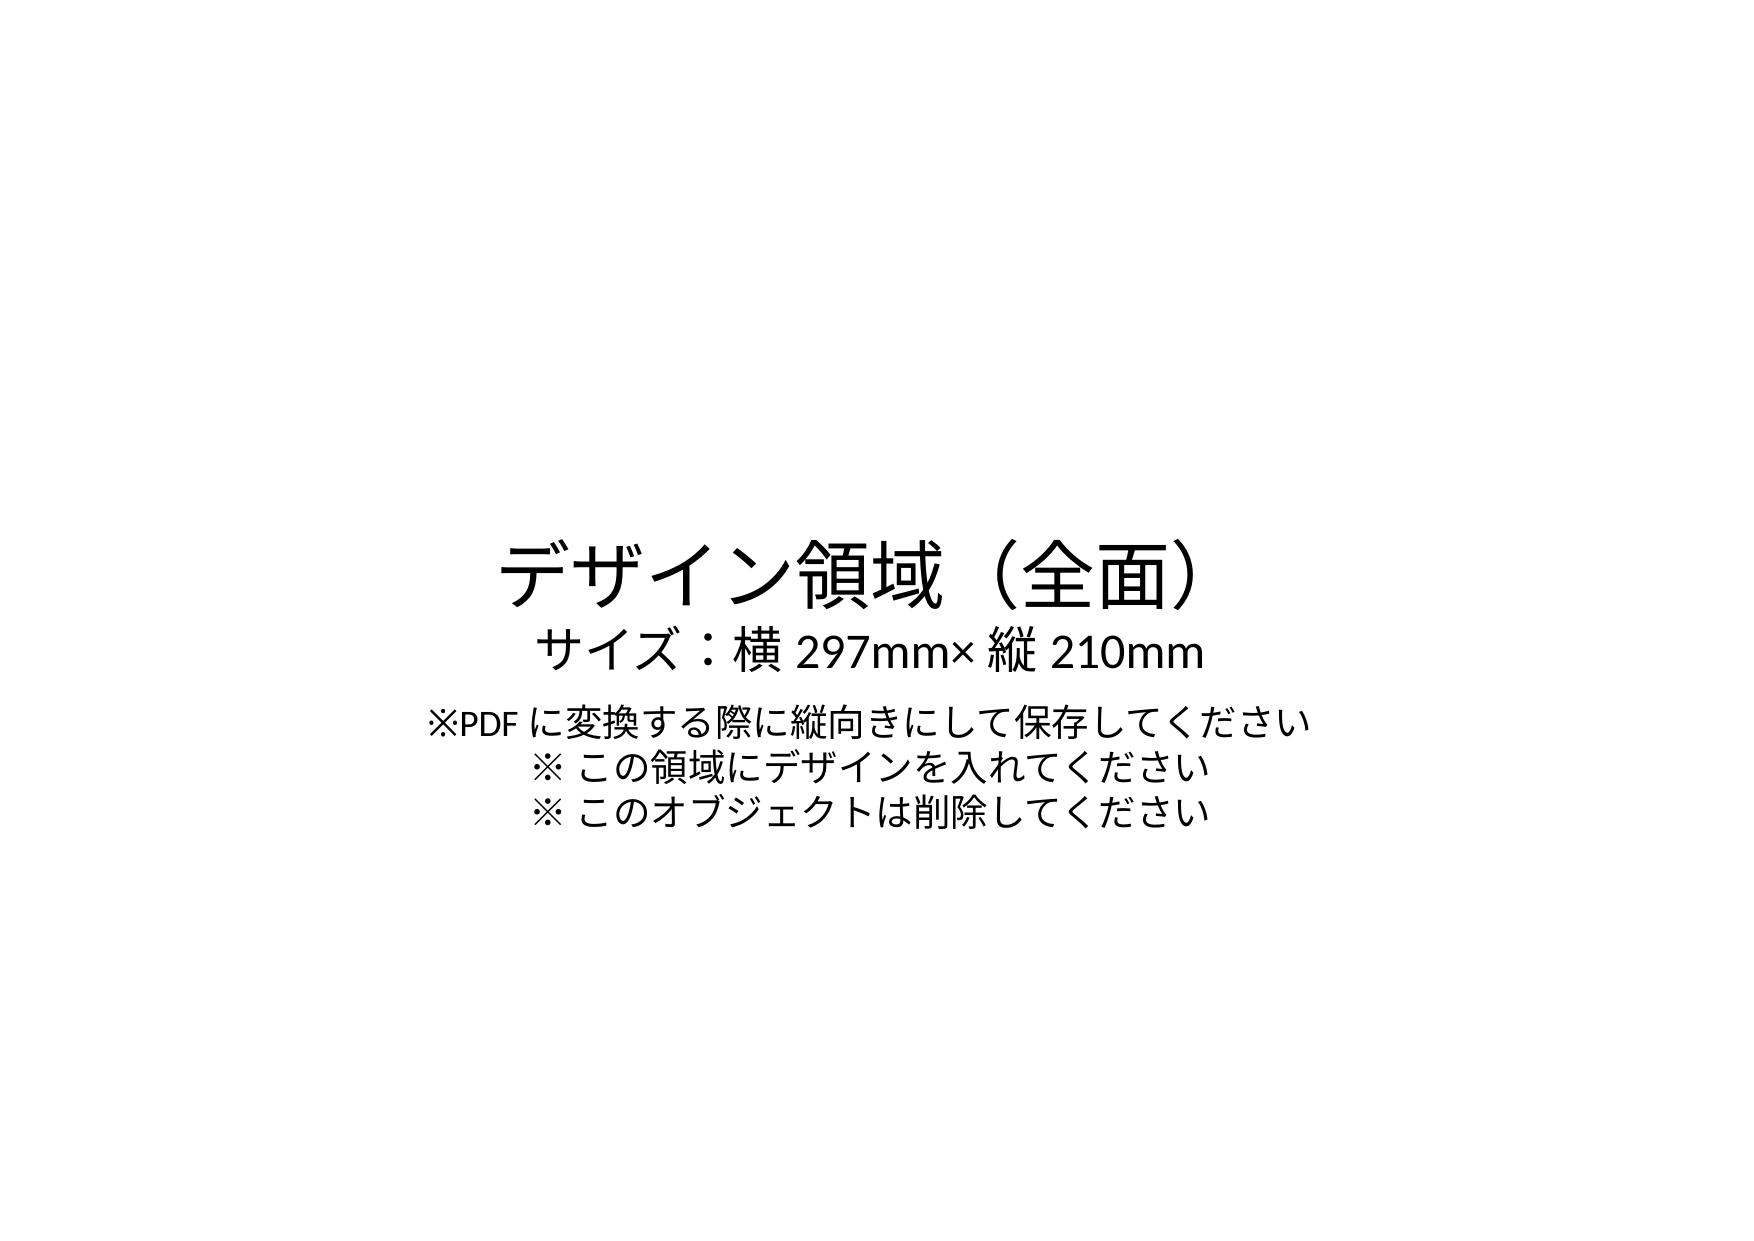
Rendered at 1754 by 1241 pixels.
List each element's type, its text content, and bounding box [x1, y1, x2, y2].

text_box デザイン領域（全面） サイズ：横297mm×縦210mm ※PDFに変換する際に縦向きにして保存してください ※この領域にデザインを入れてください ※このオブジェクトは削除してください [354, 521, 1386, 842]
